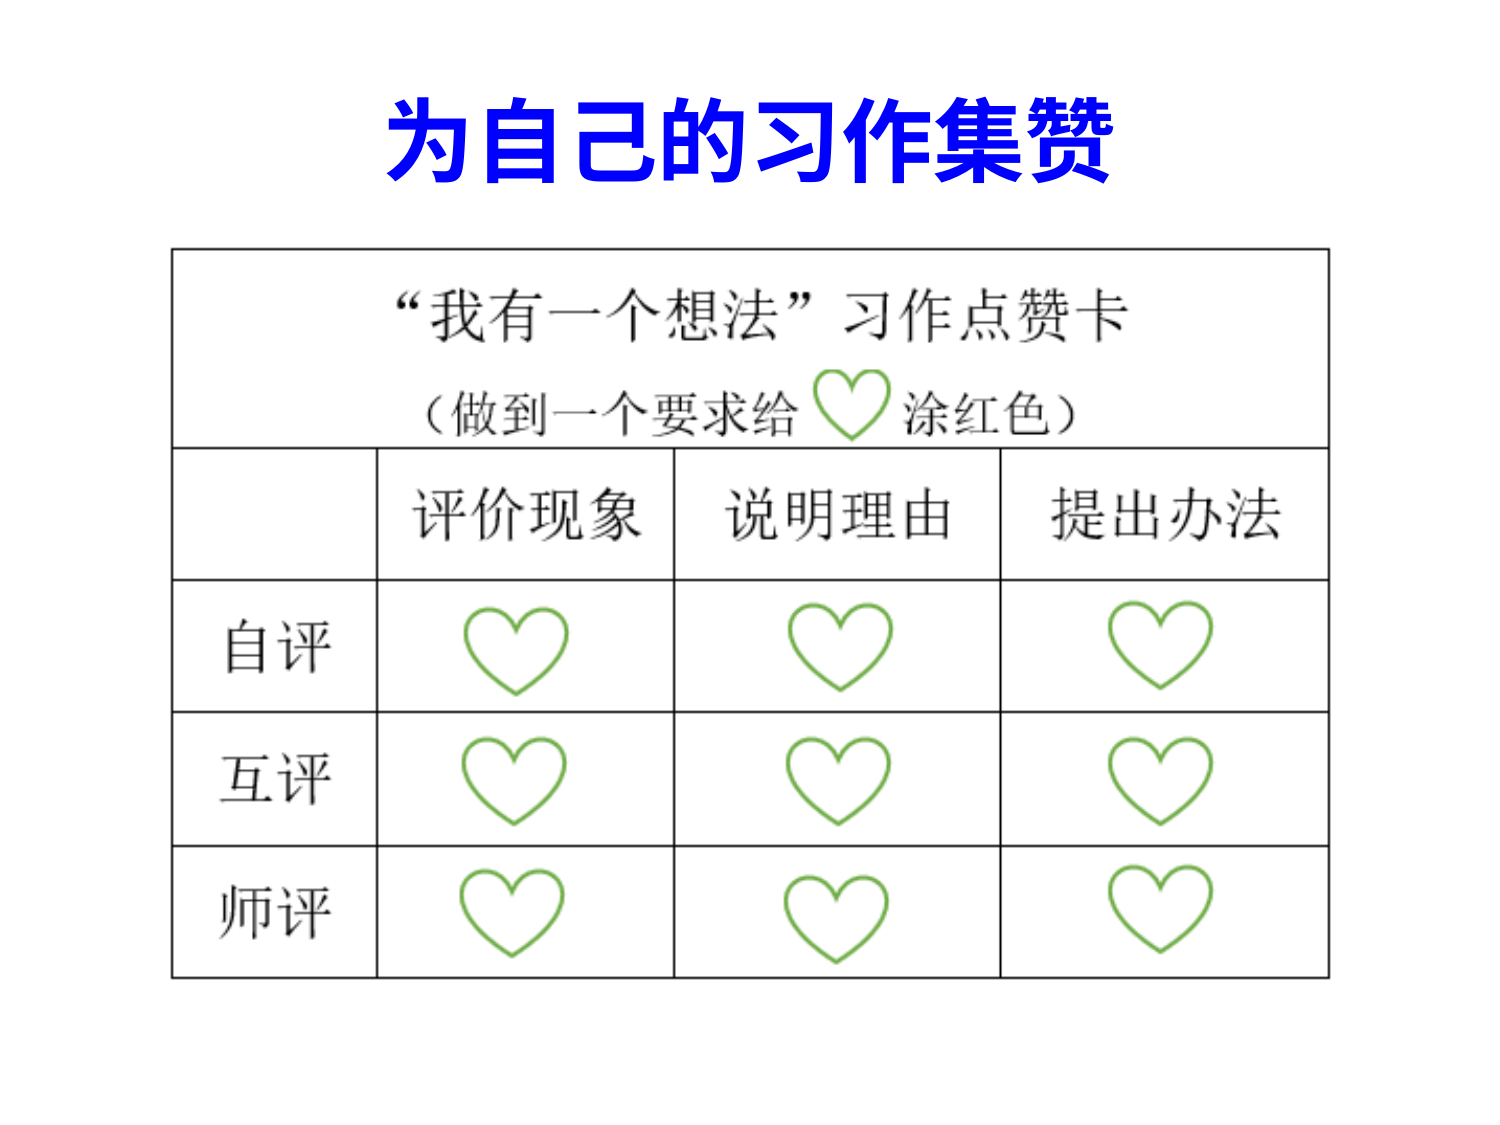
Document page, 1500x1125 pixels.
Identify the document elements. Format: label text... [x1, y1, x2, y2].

title 为自己的习作集赞 [74, 44, 1426, 233]
picture [159, 234, 1341, 991]
